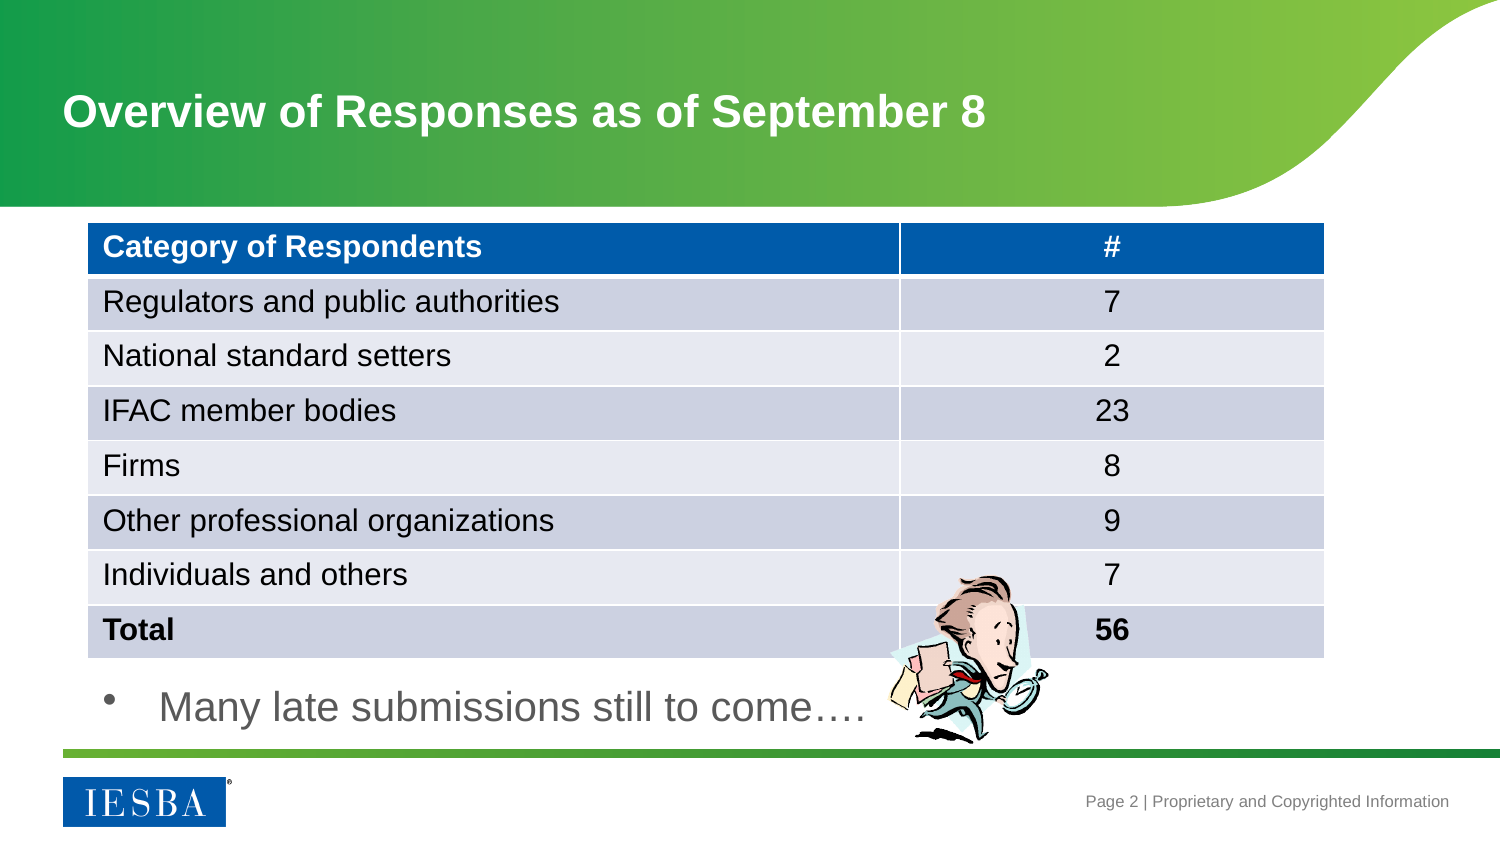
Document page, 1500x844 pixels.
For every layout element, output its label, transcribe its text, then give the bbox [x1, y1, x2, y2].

table_cell 7 [901, 279, 1324, 330]
table_header Category of Respondents [88, 223, 899, 274]
table_cell Total [88, 606, 882, 658]
table_header # [901, 223, 1324, 274]
picture [887, 573, 1050, 745]
table_cell 2 [901, 332, 1324, 385]
picture [0, 0, 1500, 207]
title Overview of Responses as of September 8 [62, 46, 1300, 172]
table_cell Firms [88, 441, 899, 494]
table_cell 56 [1054, 606, 1324, 658]
picture [63, 777, 232, 827]
table_cell National standard setters [88, 332, 899, 385]
table_cell Other professional organizations [88, 496, 899, 549]
table_cell Regulators and public authorities [88, 279, 899, 330]
list Many late submissions still to come…. [87, 671, 1475, 760]
table_cell 9 [901, 496, 1324, 549]
table_cell 23 [901, 387, 1324, 440]
table_cell 7 [901, 551, 1324, 604]
table_cell Individuals and others [88, 551, 899, 604]
table_cell IFAC member bodies [88, 387, 899, 440]
table_cell 8 [901, 441, 1324, 494]
